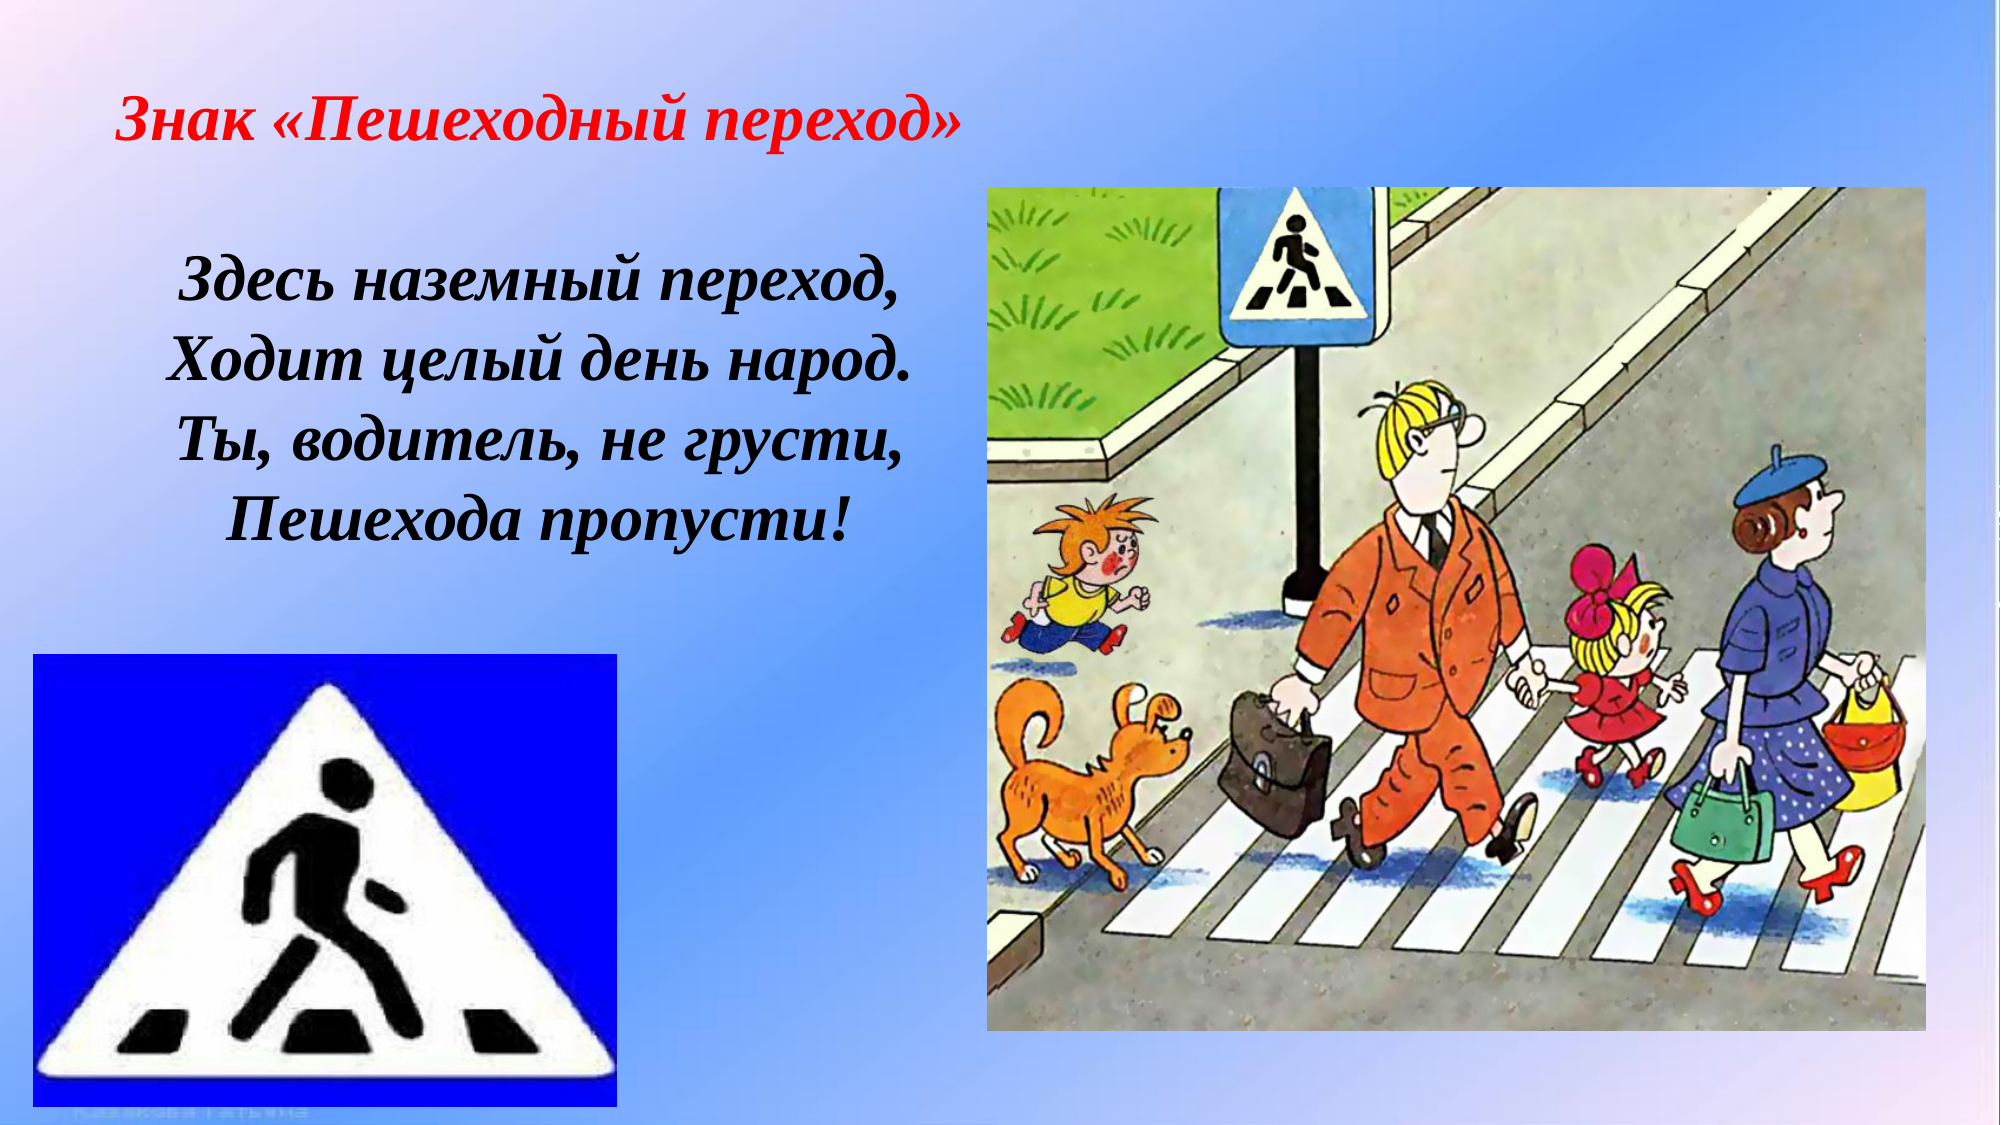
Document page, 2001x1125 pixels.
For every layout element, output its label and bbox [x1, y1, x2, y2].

picture [987, 187, 1926, 1032]
list [0, 0, 2000, 1125]
picture [32, 653, 617, 1108]
